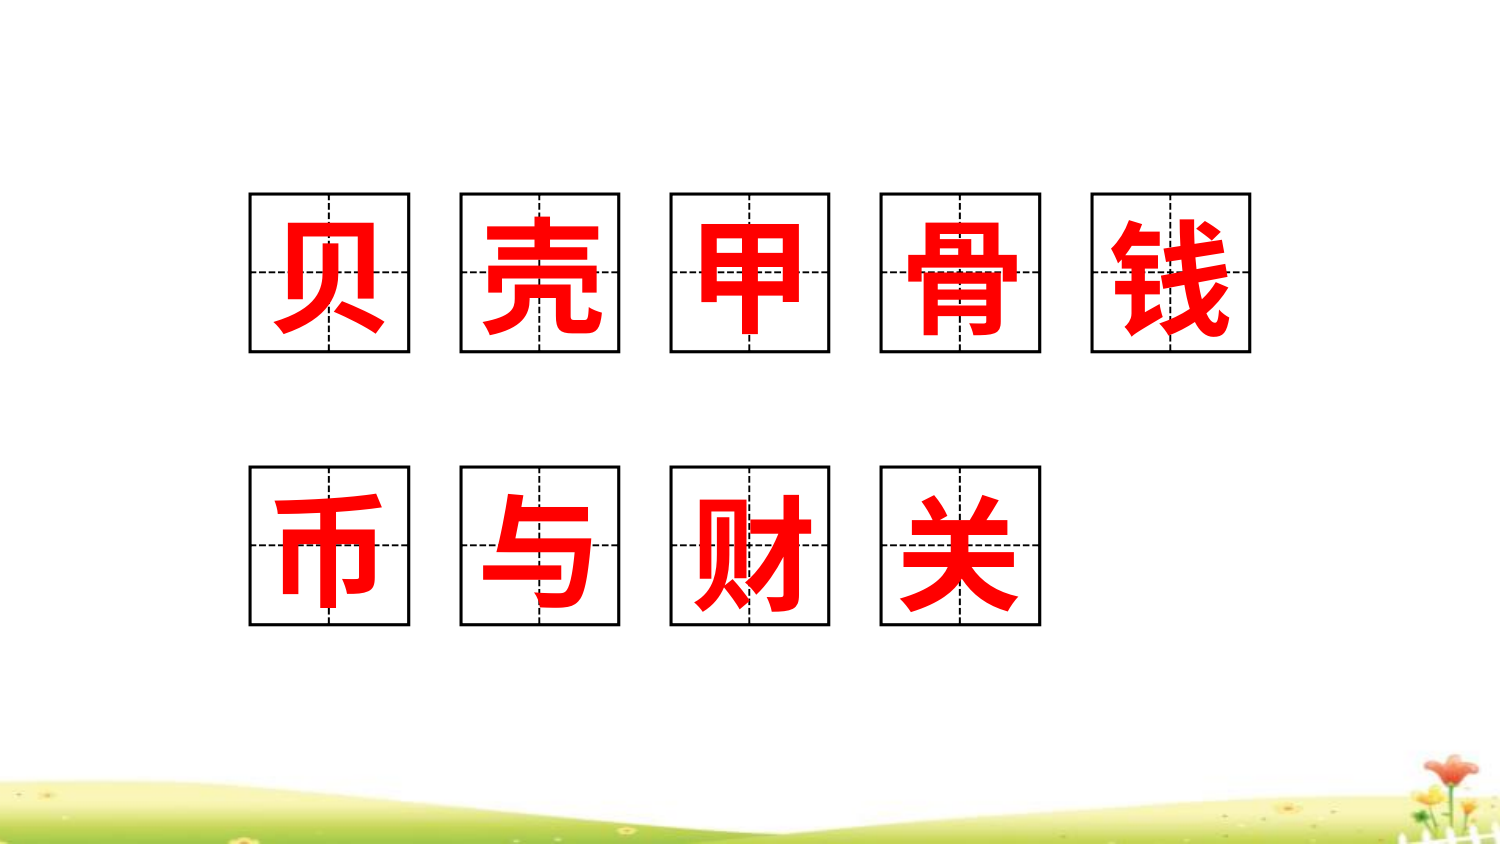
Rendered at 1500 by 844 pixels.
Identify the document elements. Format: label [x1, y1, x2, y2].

text_box [246, 463, 413, 632]
picture [0, 0, 1500, 844]
text_box [1088, 190, 1254, 361]
text_box [667, 190, 833, 359]
text_box [877, 463, 1044, 636]
text_box [667, 463, 836, 636]
text_box [246, 190, 414, 359]
text_box [877, 190, 1045, 359]
text_box [456, 463, 623, 634]
text_box [456, 190, 625, 359]
